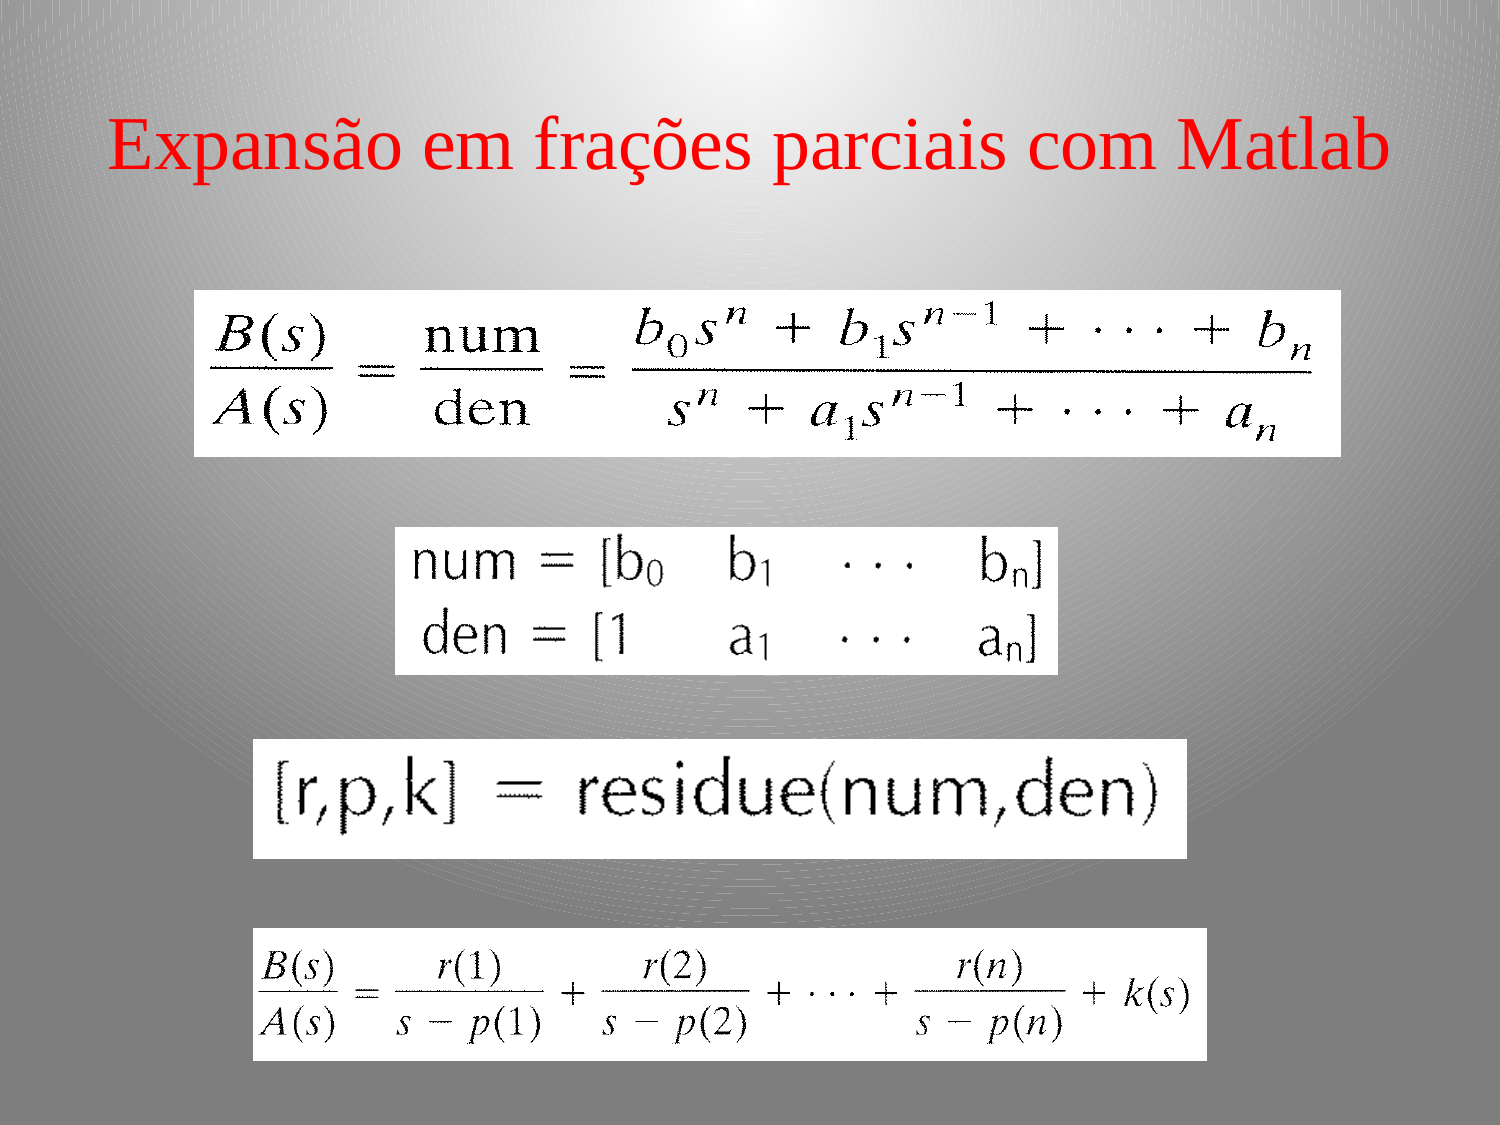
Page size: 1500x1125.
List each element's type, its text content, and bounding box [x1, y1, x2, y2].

picture [253, 928, 1207, 1061]
list [39, 255, 1390, 1088]
picture [395, 526, 1058, 675]
picture [194, 290, 1341, 457]
picture [253, 739, 1187, 859]
title Expansão em frações parciais com Matlab [75, 45, 1425, 233]
